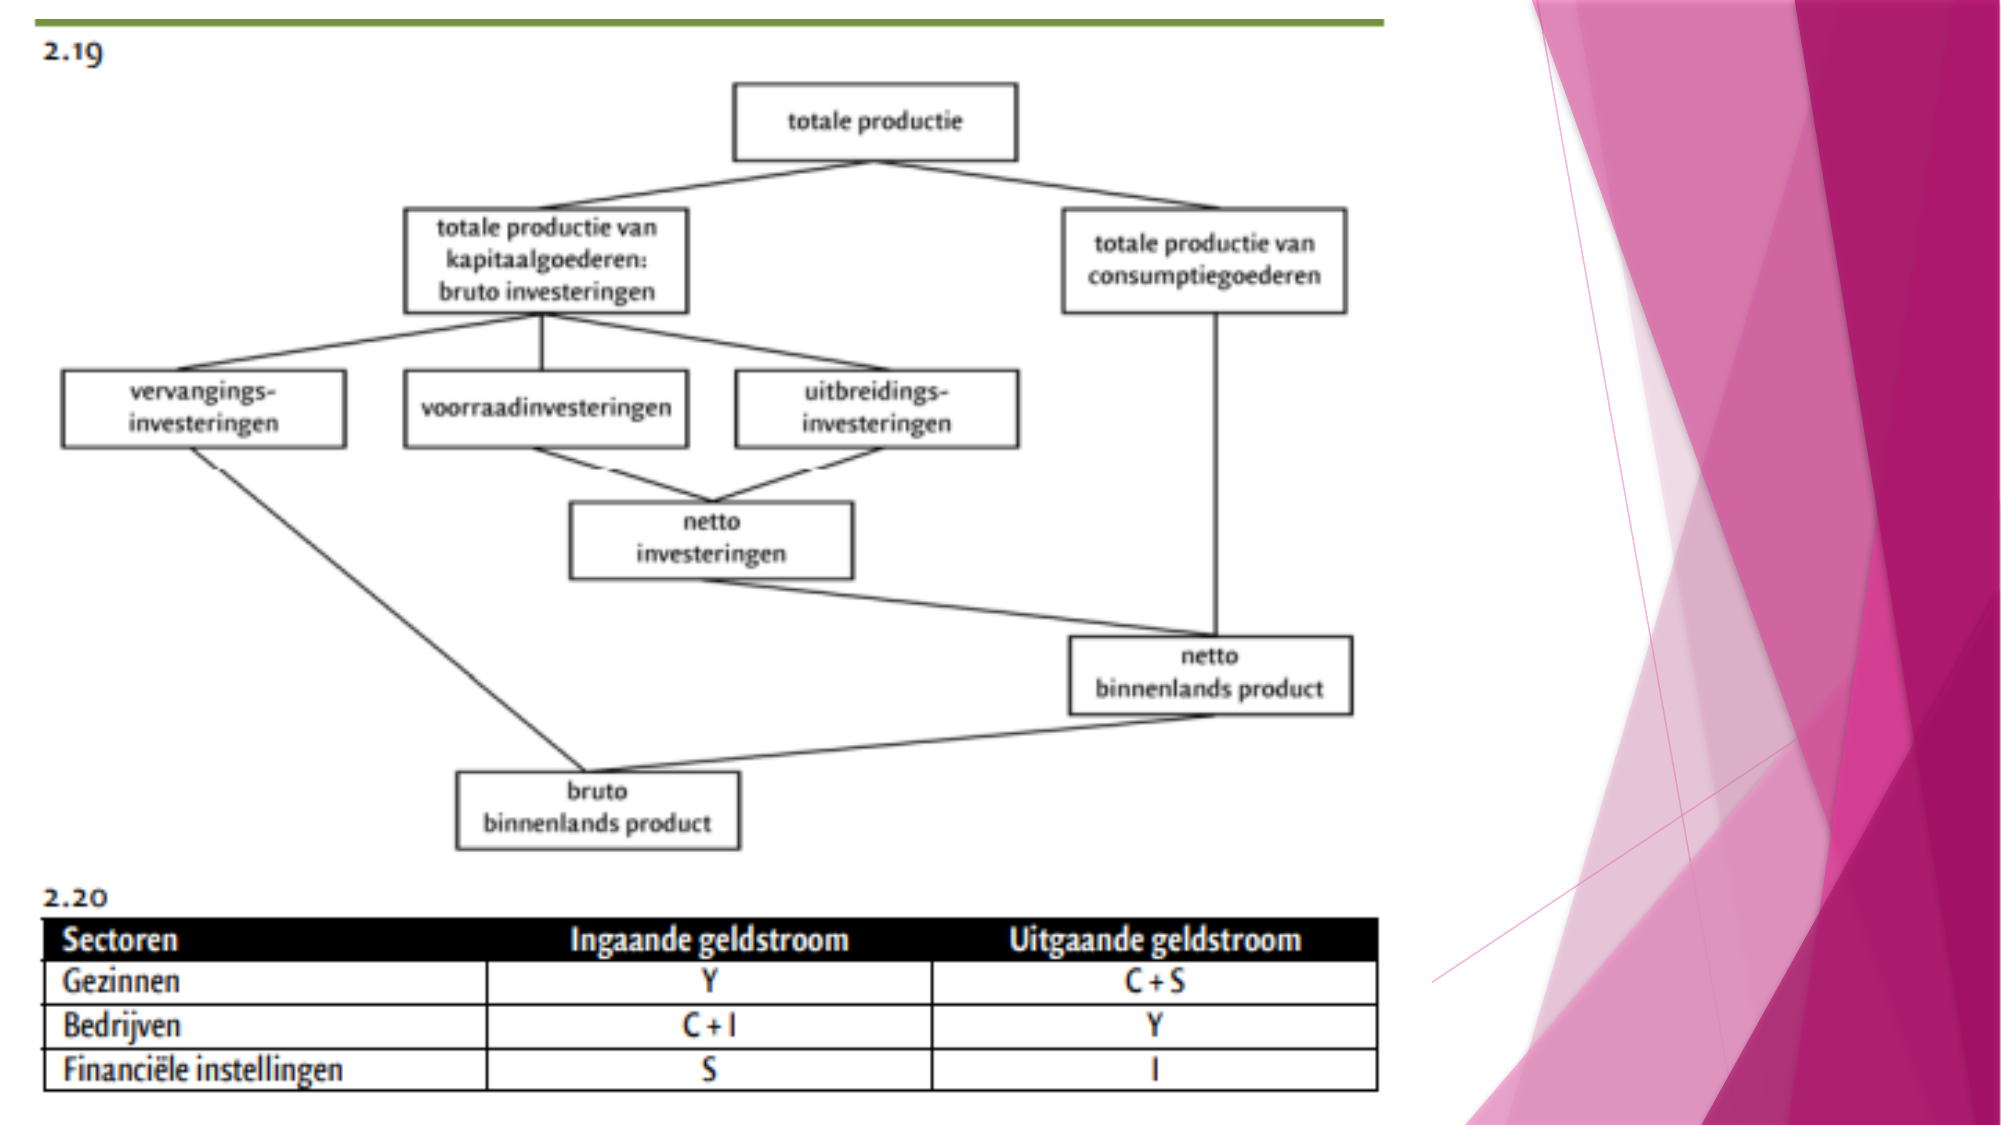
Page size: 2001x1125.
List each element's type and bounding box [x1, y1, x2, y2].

picture [0, 19, 1432, 1125]
